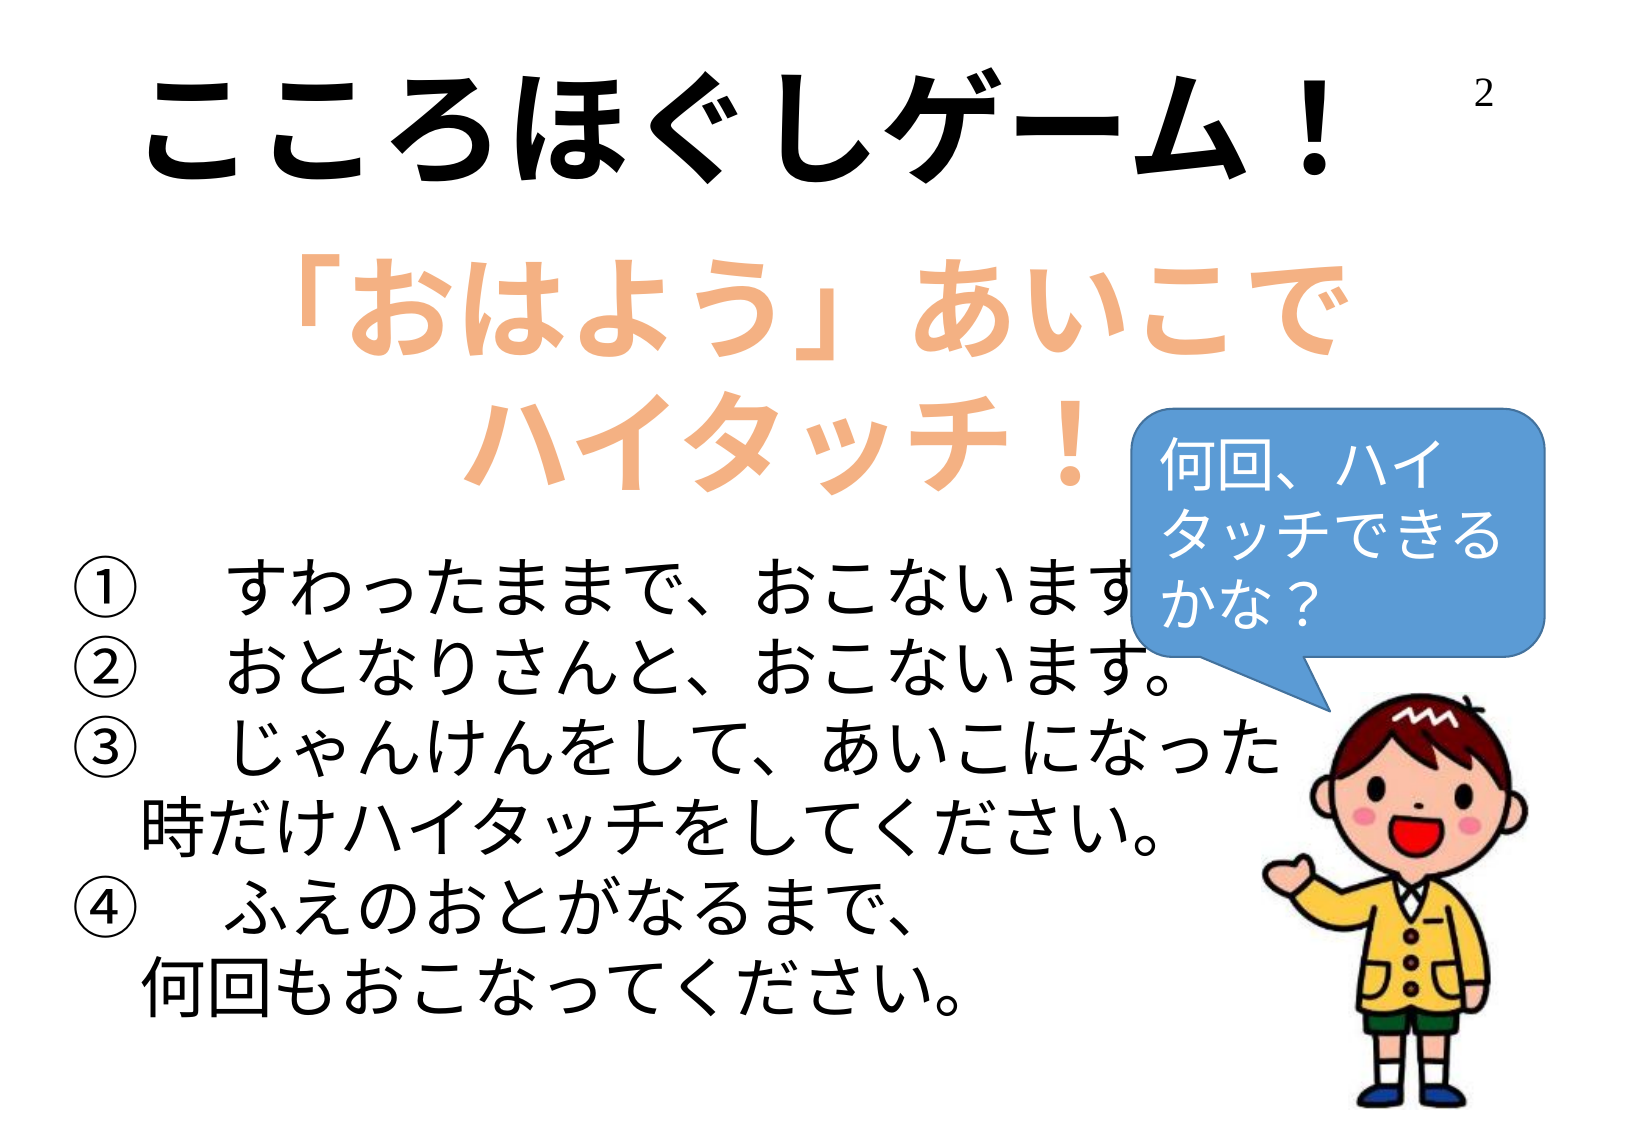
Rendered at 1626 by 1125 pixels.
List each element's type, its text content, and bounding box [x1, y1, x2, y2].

text_box 何回、ハイタッチできるかな？ [1130, 407, 1546, 692]
text_box ① すわったままで、おこないます。 ② おとなりさんと、おこないます。 ③ じゃんけんをして、あいこになった 時だけハイタッチをしてください。 ④ ふえのおとがなるまで、 何回もおこなってください。 [57, 538, 1278, 1034]
title こころほぐしゲーム！ [115, 57, 1410, 212]
text_box 「おはよう」あいこで ハイタッチ！ [215, 231, 1371, 516]
picture [1261, 692, 1530, 1110]
slide_number 2 [1144, 59, 1510, 120]
